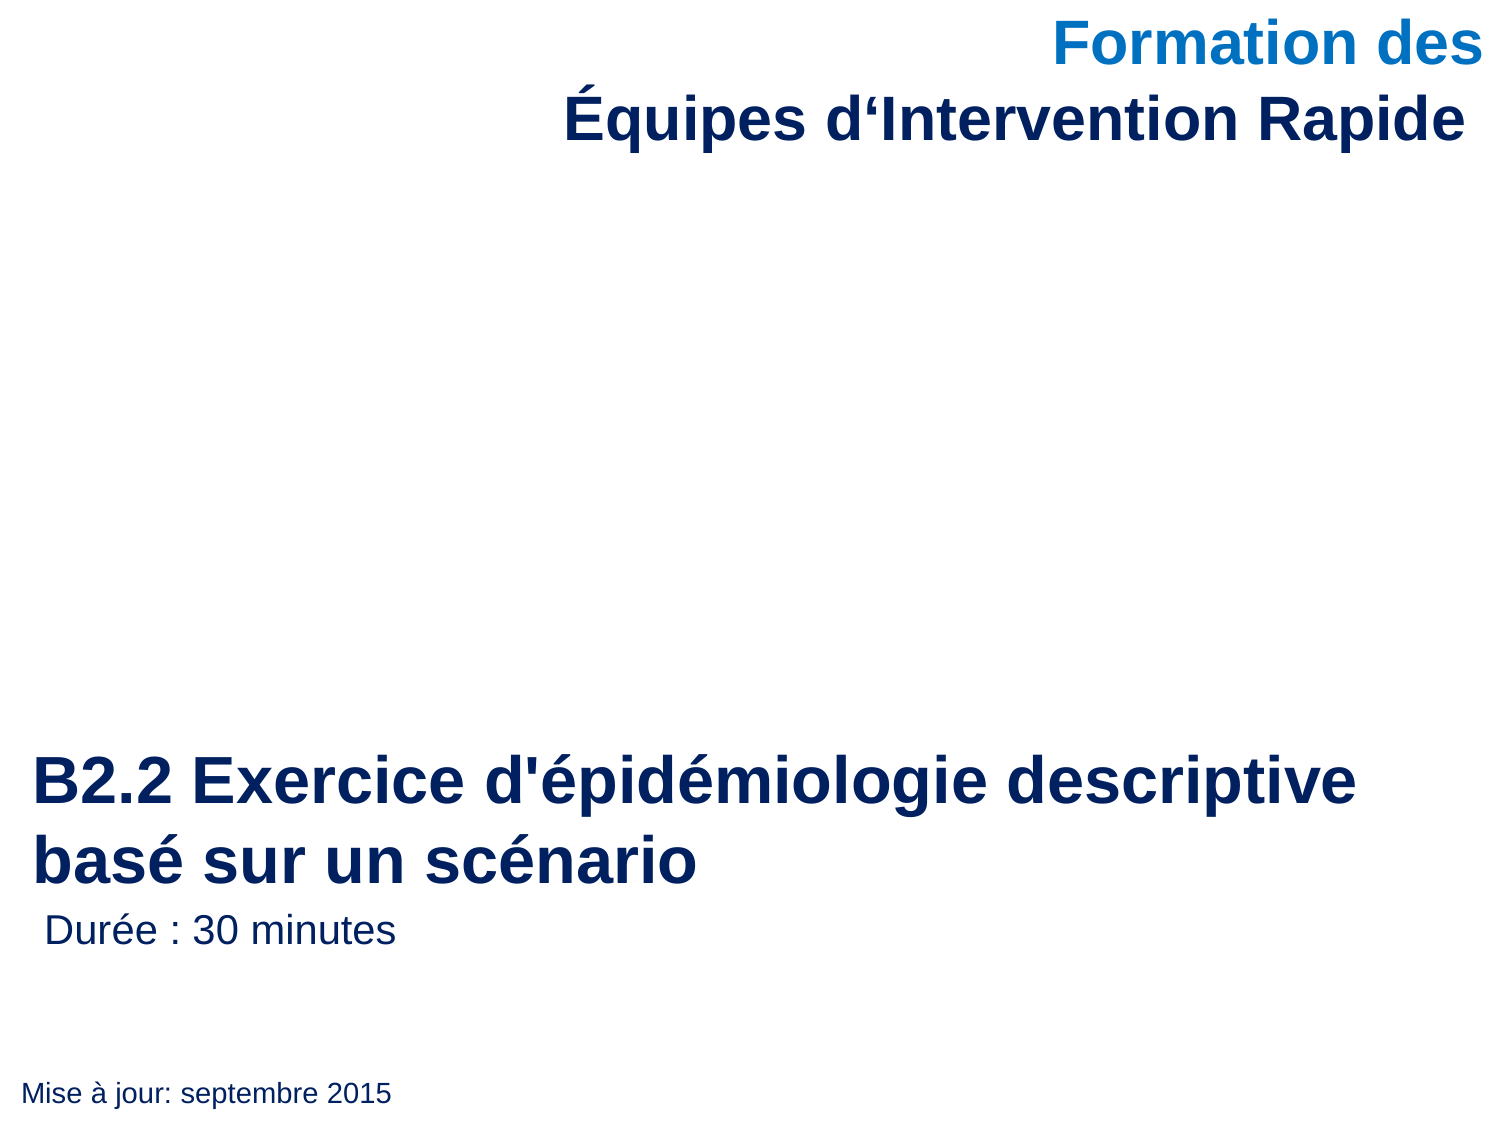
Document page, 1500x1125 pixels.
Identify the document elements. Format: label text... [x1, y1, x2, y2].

text_box Durée : 30 minutes [29, 895, 455, 1010]
title Formation des Équipes d‘Intervention Rapide [225, 0, 1500, 236]
subtitle B2.2 Exercice d'épidémiologie descriptive basé sur un scénario [17, 729, 1471, 895]
text_box Mise à jour: septembre 2015 [6, 1067, 408, 1117]
